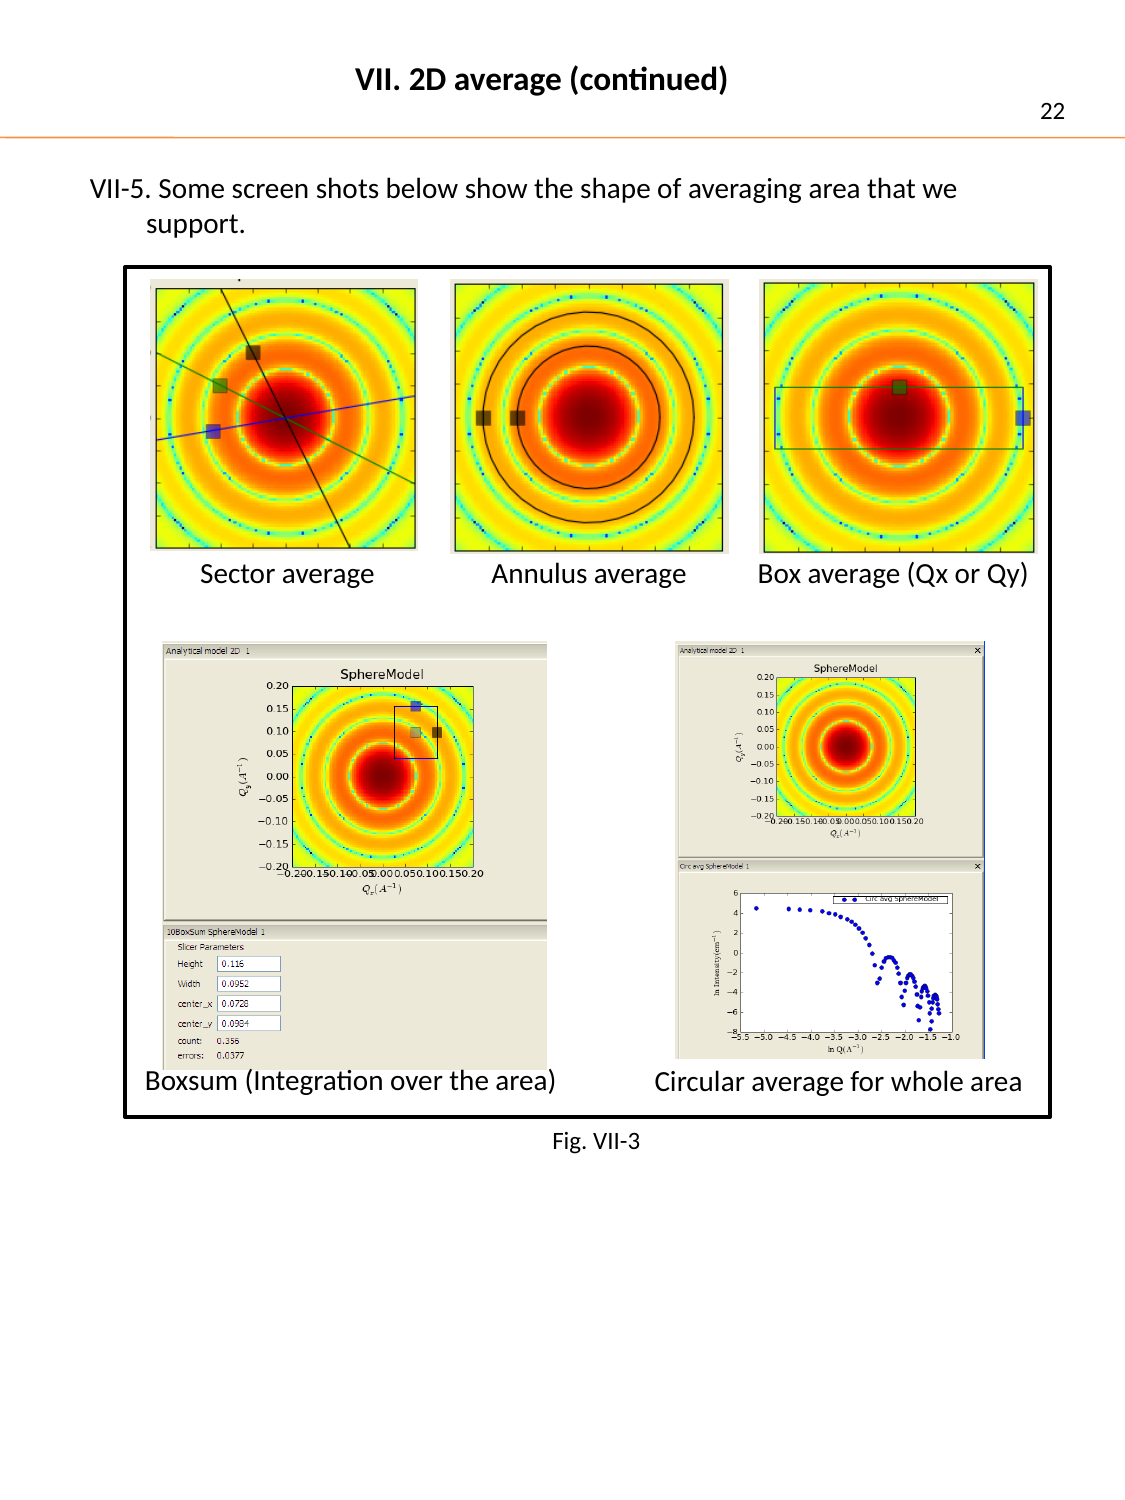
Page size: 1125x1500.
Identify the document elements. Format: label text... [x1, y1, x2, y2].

text_box 22 [1025, 87, 1081, 133]
text_box Circular average for whole area [639, 1054, 1038, 1105]
text_box Fig. VII-3 [537, 1117, 663, 1162]
picture [449, 278, 729, 555]
picture [674, 641, 985, 1060]
text_box Boxsum (Integration over the area) [130, 1054, 572, 1104]
text_box [123, 265, 1052, 1119]
picture [759, 278, 1038, 554]
picture [149, 278, 418, 551]
text_box VII-5. Some screen shots below show the shape of averaging area that we support. Sector average Annulus average Box average (Qx or Qy) [74, 162, 1050, 632]
text_box VII. 2D average (continued) [340, 49, 744, 105]
picture [162, 641, 547, 1070]
